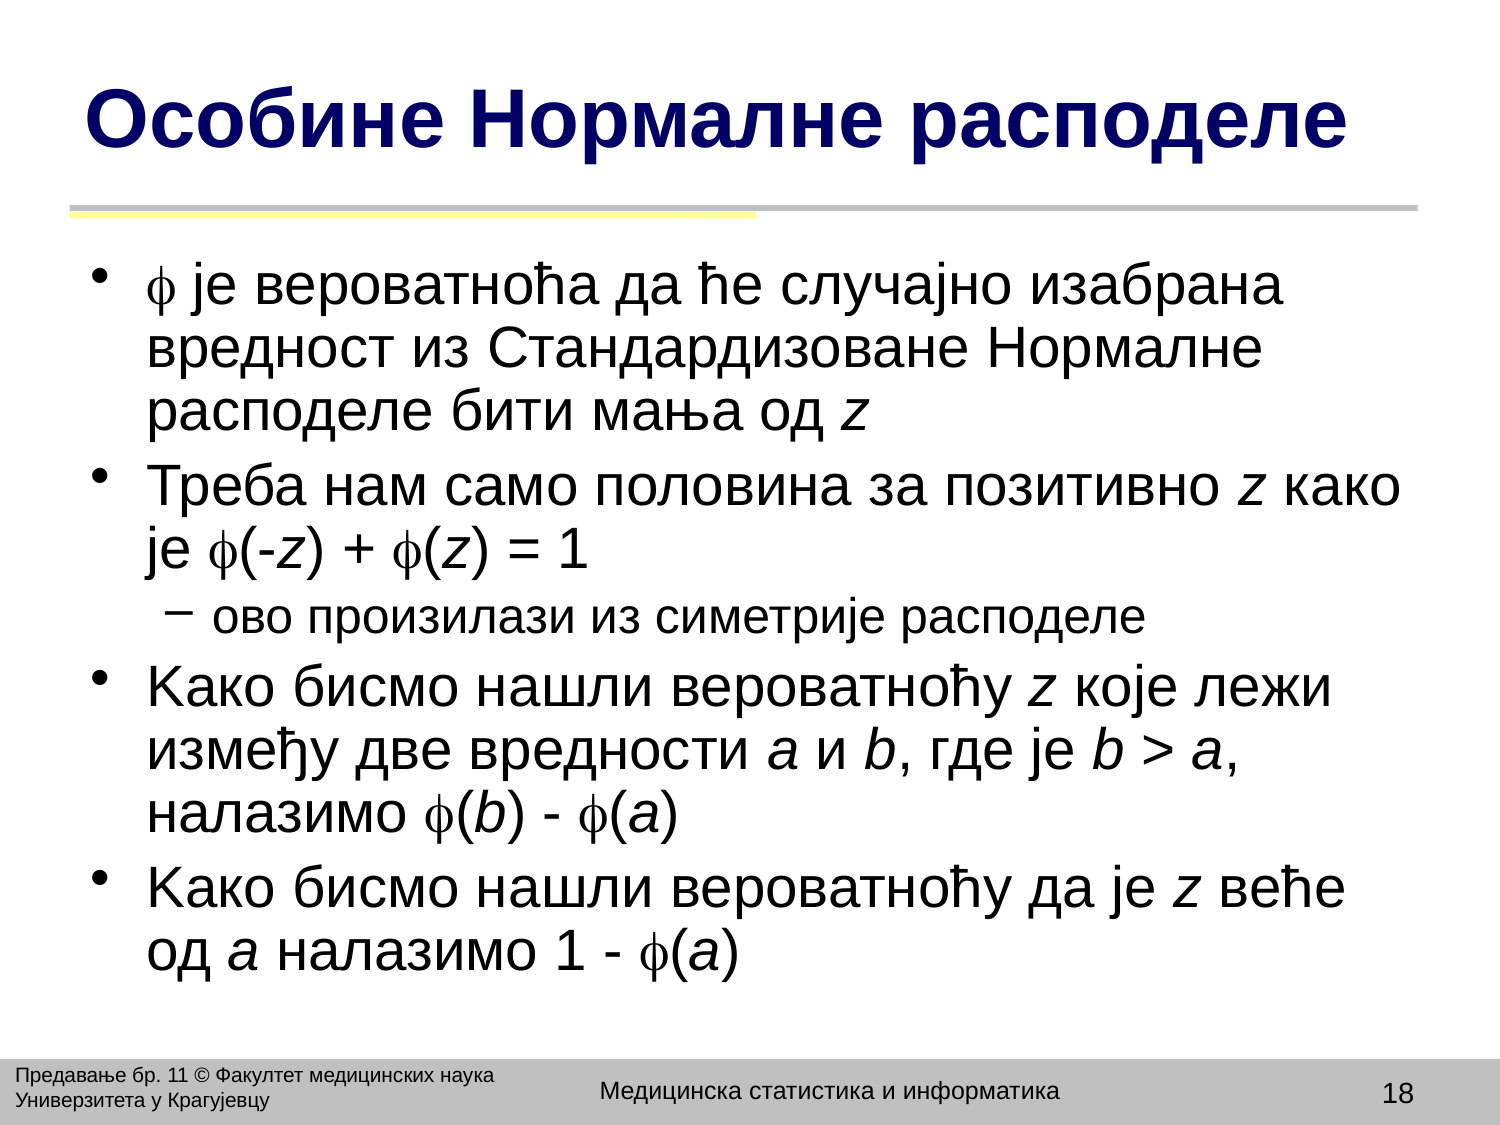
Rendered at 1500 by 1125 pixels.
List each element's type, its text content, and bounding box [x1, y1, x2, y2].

list  је вероватноћа да ће случајно изабрана вредност из Стандардизоване Нормалне расподеле бити мања од z Треба нам само половина за позитивно z како је (-z) + (z) = 1 ово произилази из симетрије расподеле Kако бисмо нашли вероватноћу z које лежи између две вредности а и b, где је b > a, налазимо (b) - (a) Kако бисмо нашли вероватноћу да је z веће од а налазимо 1 - (a) [74, 246, 1426, 1023]
title Особине Нормалне расподеле [69, 19, 1426, 208]
slide_number 18 [1163, 1066, 1430, 1125]
slide_number Предавање бр. 11 © Факултет медицинских наука Универзитета у Крагујевцу [0, 1053, 612, 1108]
footer Медицинска статистика и информатика [512, 1066, 1149, 1125]
